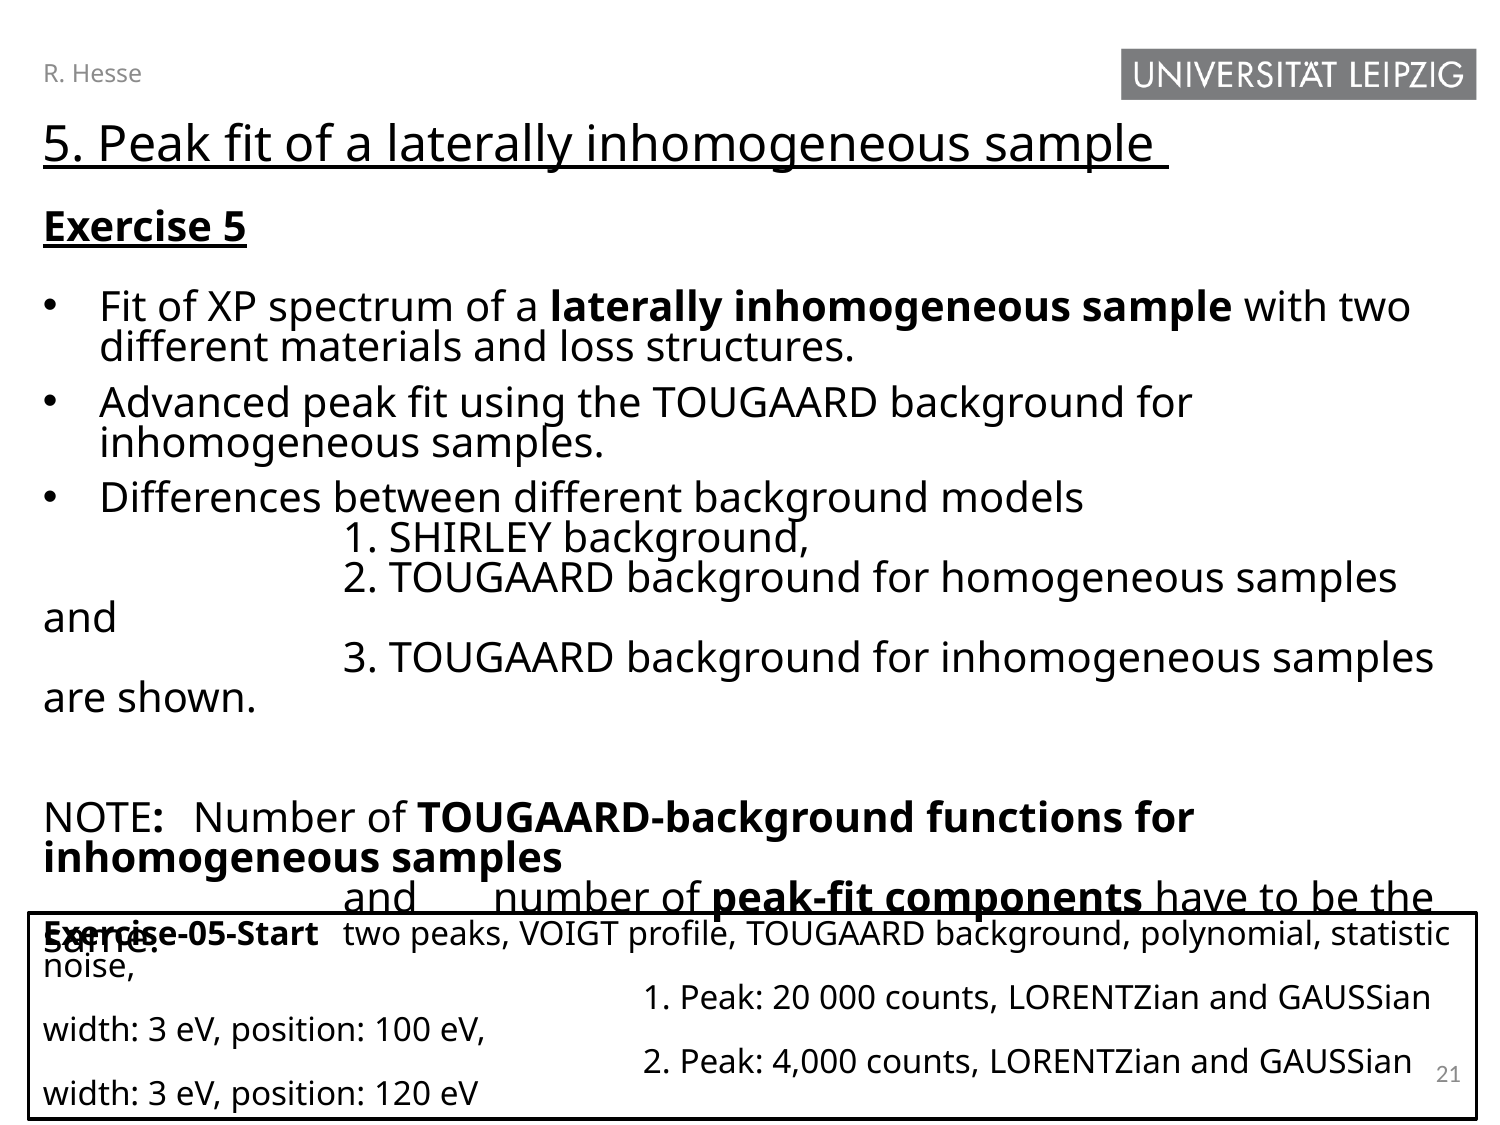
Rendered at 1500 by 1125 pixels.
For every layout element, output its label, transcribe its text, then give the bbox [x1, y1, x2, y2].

footer R. Hesse [28, 44, 1410, 105]
text_box Exercise-05-Start two peaks, Voigt profile, Tougaard background, polynomial, statistic noise, 1. Peak: 20 000 counts, Lorentzian and Gaussian width: 3 eV, position: 100 eV, 2. Peak: 4,000 counts, Lorentzian and Gaussian width: 3 eV, position: 120 eV [28, 912, 1477, 1120]
text_box Exercise 5 Fit of XP spectrum of a laterally inhomogeneous sample with two different materials and loss structures. Advanced peak fit using the Tougaard background for inhomogeneous samples. Differences between different background models 1. Shirley background, 2. Tougaard background for homogeneous samples and 3. Tougaard background for inhomogeneous samples are shown. Note: Number of Tougaard-background functions for inhomogeneous samples and number of peak-fit components have to be the same. [28, 201, 1477, 912]
picture [1410, 48, 1477, 100]
text_box 5. Peak fit of a laterally inhomogeneous sample [28, 104, 1269, 179]
